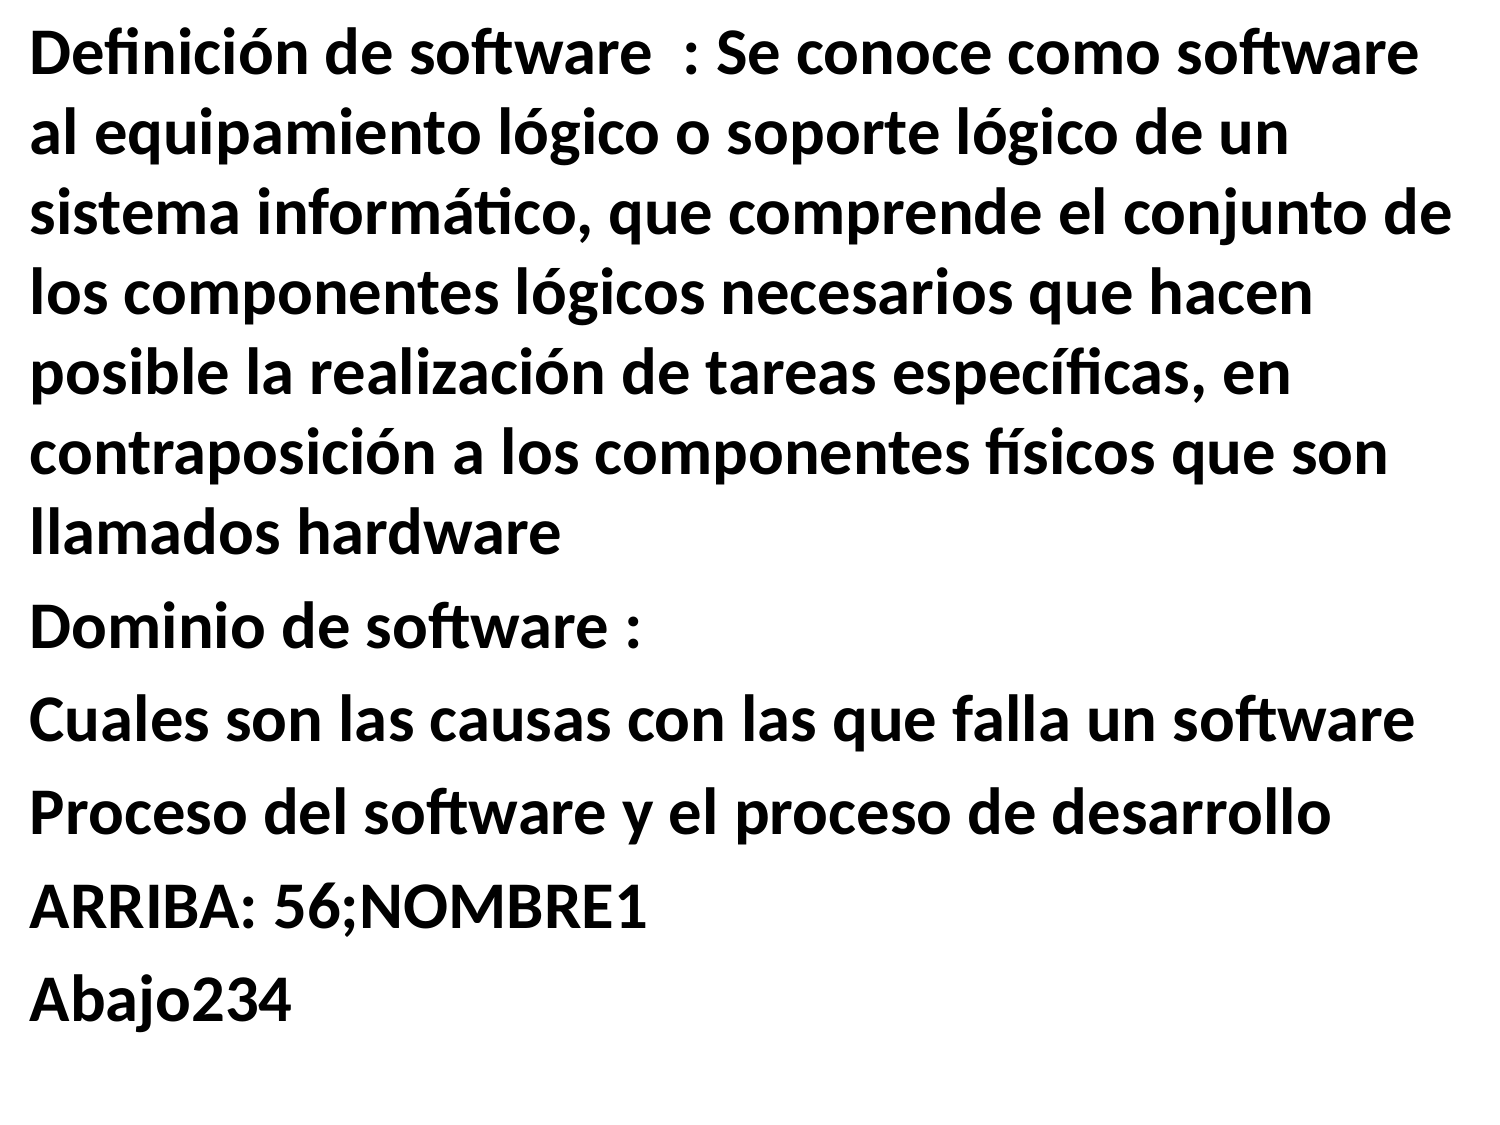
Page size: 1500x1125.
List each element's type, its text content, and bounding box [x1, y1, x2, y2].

list Definición de software : Se conoce como software al equipamiento lógico o soporte lógico de un sistema informático, que comprende el conjunto de los componentes lógicos necesarios que hacen posible la realización de tareas específicas, en contraposición a los componentes físicos que son llamados hardware Dominio de software : Cuales son las causas con las que falla un software Proceso del software y el proceso de desarrollo ARRIBA: 56;NOMBRE1 Abajo234 [0, 0, 1500, 1047]
